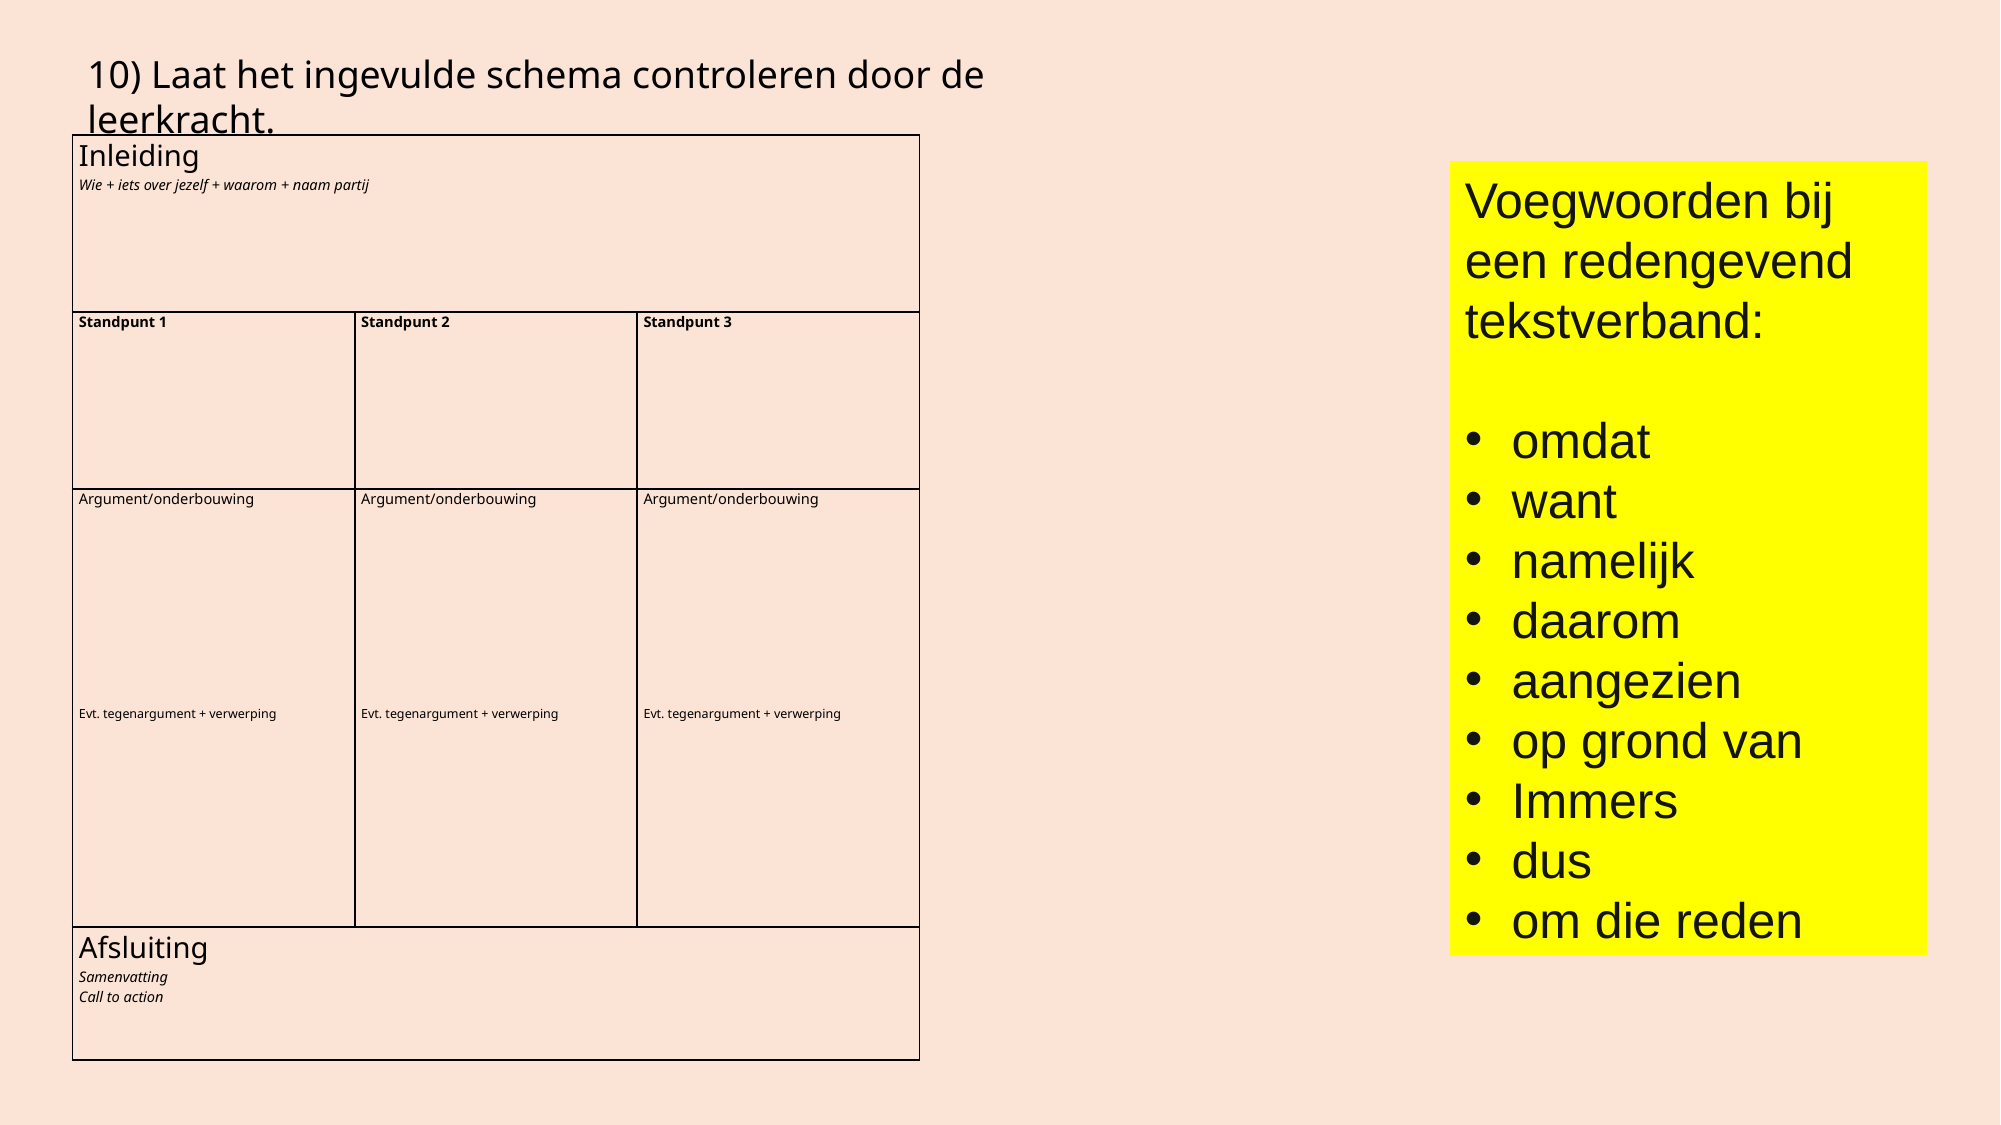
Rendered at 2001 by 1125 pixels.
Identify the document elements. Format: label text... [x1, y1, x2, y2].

table_cell Argument/onderbouwing Evt. tegenargument + verwerping [356, 490, 636, 926]
table_cell Standpunt 3 [638, 313, 919, 488]
table_cell Standpunt 2 [356, 313, 636, 488]
table_cell Standpunt 1 [73, 313, 354, 488]
table_cell Argument/onderbouwing Evt. tegenargument + verwerping [638, 490, 919, 926]
table_cell Afsluiting Samenvatting Call to action [73, 928, 919, 1059]
table_header Inleiding Wie + iets over jezelf + waarom + naam partij [73, 149, 919, 311]
table_cell Argument/onderbouwing Evt. tegenargument + verwerping [73, 490, 354, 926]
text_box Voegwoorden bij een redengevend tekstverband: omdat want namelijk daarom aangezien op grond van Immers dus om die reden [1450, 161, 1928, 956]
text_box 10) Laat het ingevulde schema controleren door de leerkracht. [72, 44, 1154, 149]
